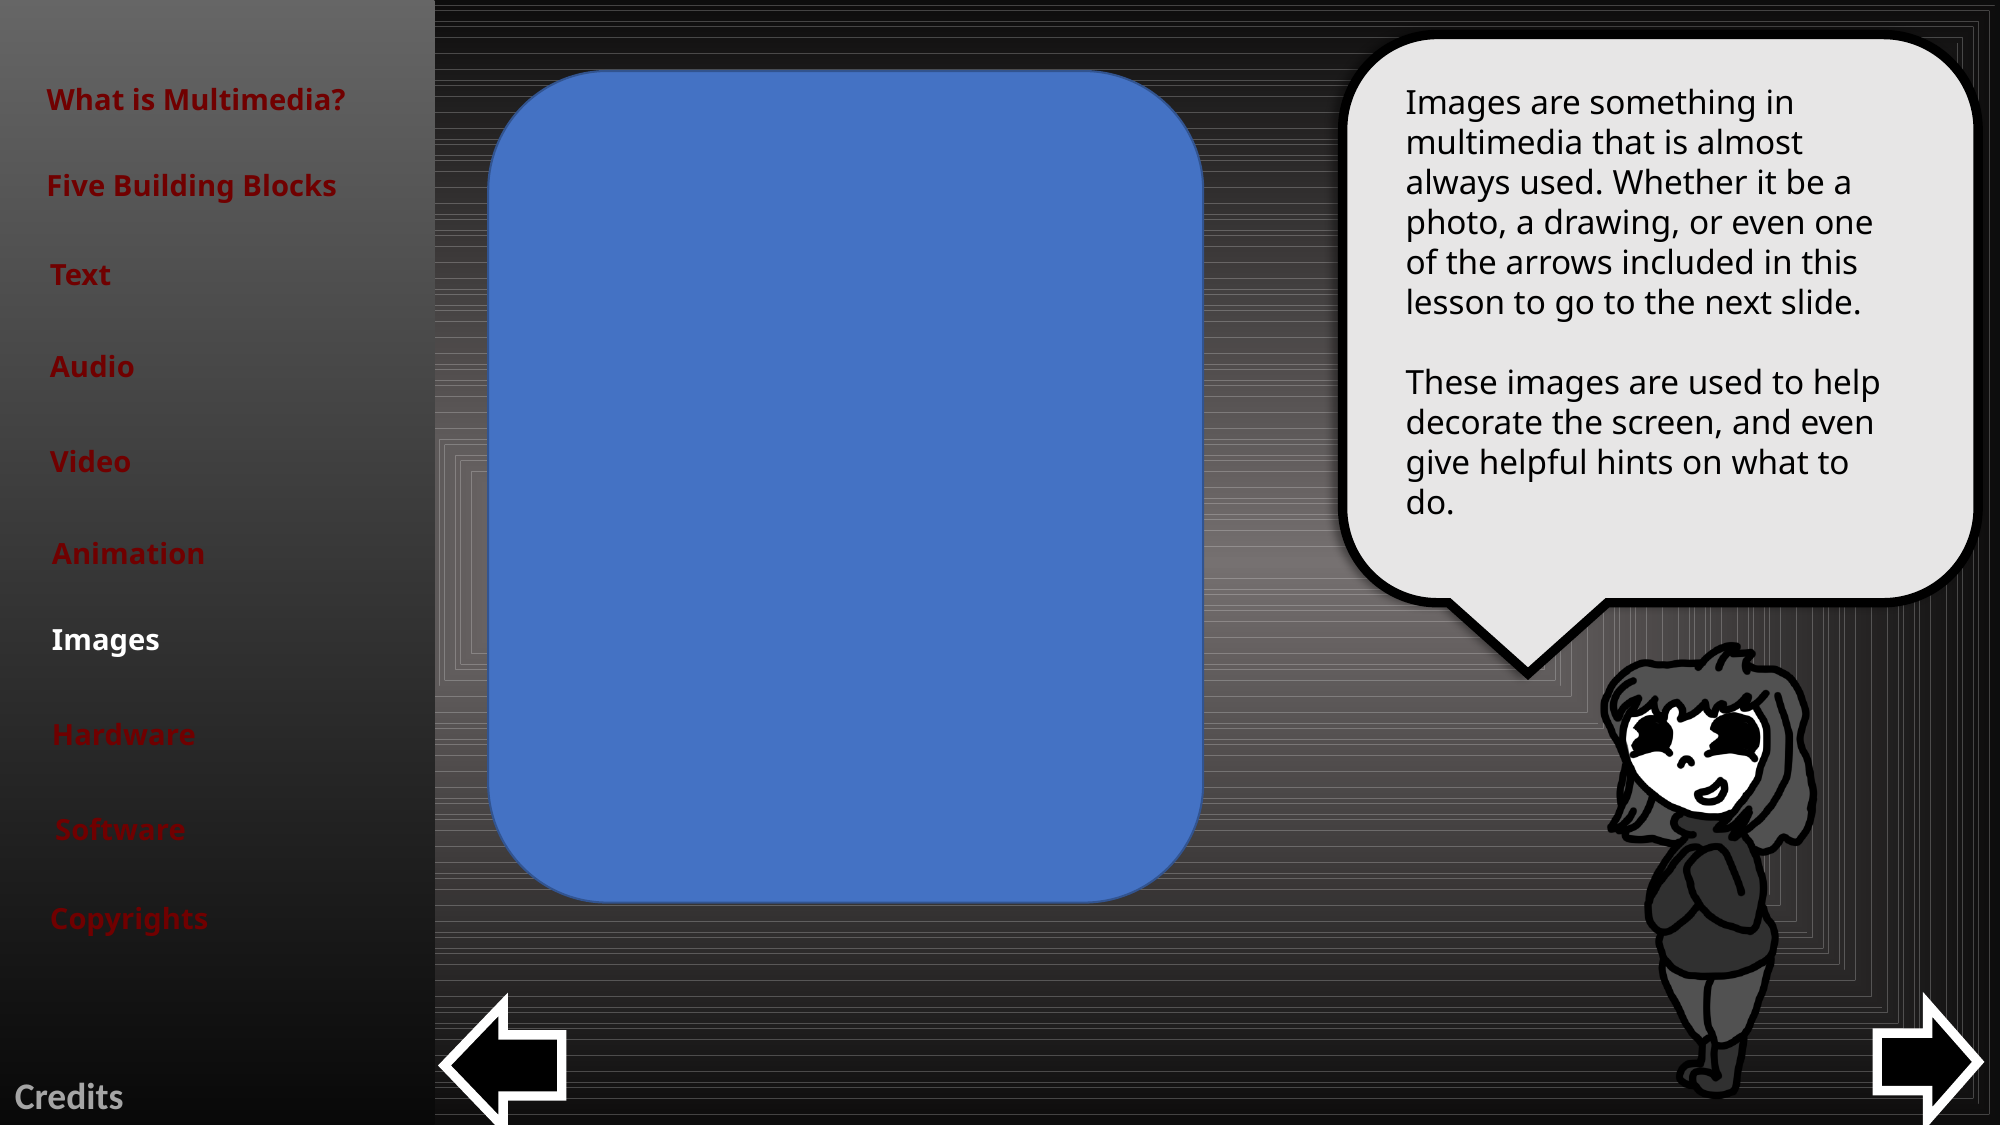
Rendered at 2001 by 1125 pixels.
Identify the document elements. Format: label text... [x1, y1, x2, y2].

text_box [1876, 1001, 1980, 1123]
text_box What is Multimedia? [31, 74, 457, 124]
text_box [0, 0, 435, 1125]
text_box Hardware [37, 709, 383, 759]
text_box Copyrights [34, 892, 381, 943]
text_box Five Building Blocks [31, 159, 435, 210]
text_box [443, 1001, 563, 1125]
text_box Credits [0, 1064, 265, 1125]
text_box Images are something in multimedia that is almost always used. Whether it be a photo, a drawing, or even one of the arrows included in this lesson to go to the next slide. These images are used to help decorate the screen, and even give helpful hints on what to do. [1390, 74, 1909, 529]
text_box Text [34, 249, 368, 299]
picture [1579, 624, 1839, 1110]
text_box Animation [37, 528, 370, 578]
text_box Software [40, 803, 381, 854]
text_box [1341, 33, 1980, 676]
text_box Video [34, 436, 368, 486]
text_box Audio [34, 340, 359, 391]
text_box [487, 69, 1205, 904]
text_box Images [37, 614, 362, 664]
